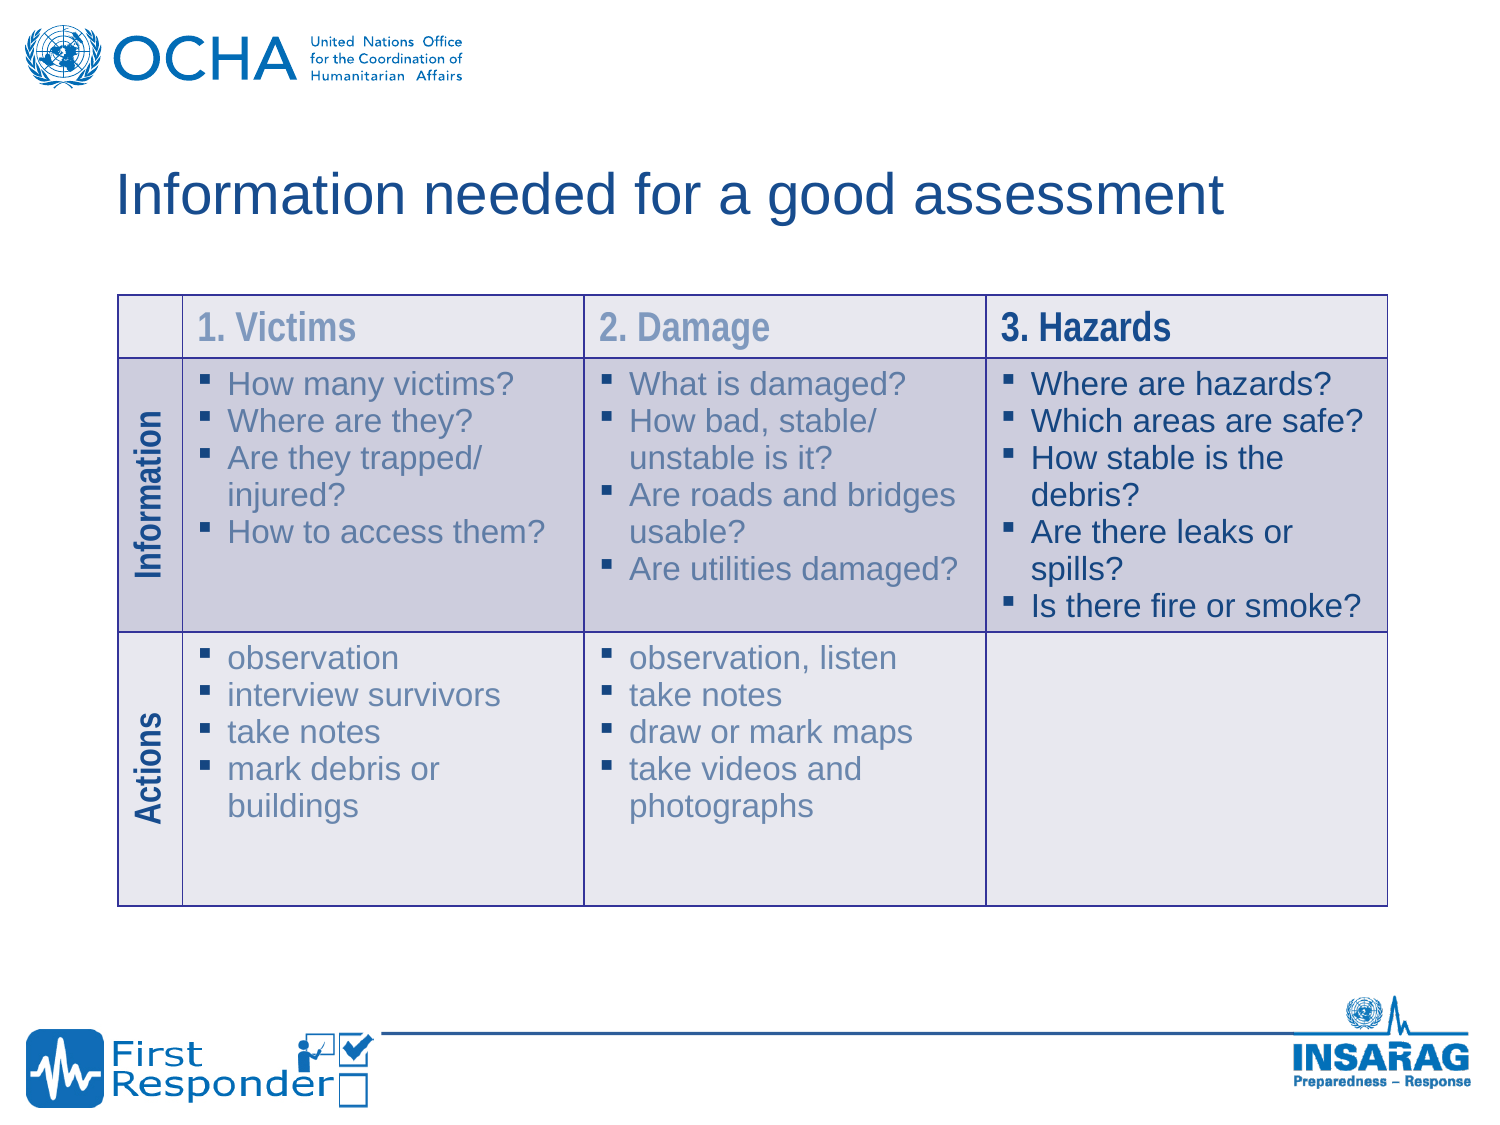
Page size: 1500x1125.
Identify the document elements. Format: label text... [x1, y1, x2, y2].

table_header 1. Victims [183, 296, 583, 357]
table_cell observation interview survivors take notes mark debris or buildings [183, 633, 583, 905]
table_cell What is damaged? How bad, stable/ unstable is it? Are roads and bridges usable? Are utilities damaged? [585, 359, 985, 631]
list Information needed for a good assessment [100, 147, 1463, 244]
table_header [119, 296, 182, 357]
table_header 3. Hazards [987, 296, 1387, 357]
table_cell observation, listen take notes draw or mark maps take videos and photographs [585, 633, 985, 905]
table_header 2. Damage [585, 296, 985, 357]
picture [24, 1024, 375, 1113]
table_cell How many victims? Where are they? Are they trapped/ injured? How to access them? [183, 359, 583, 631]
table_cell Where are hazards? Which areas are safe? How stable is the debris? Are there leaks or spills? Is there fire or smoke? [987, 359, 1387, 631]
picture [1287, 995, 1471, 1094]
table_cell [987, 633, 1387, 905]
table_cell Information [119, 359, 182, 631]
table_cell Actions [119, 633, 182, 905]
